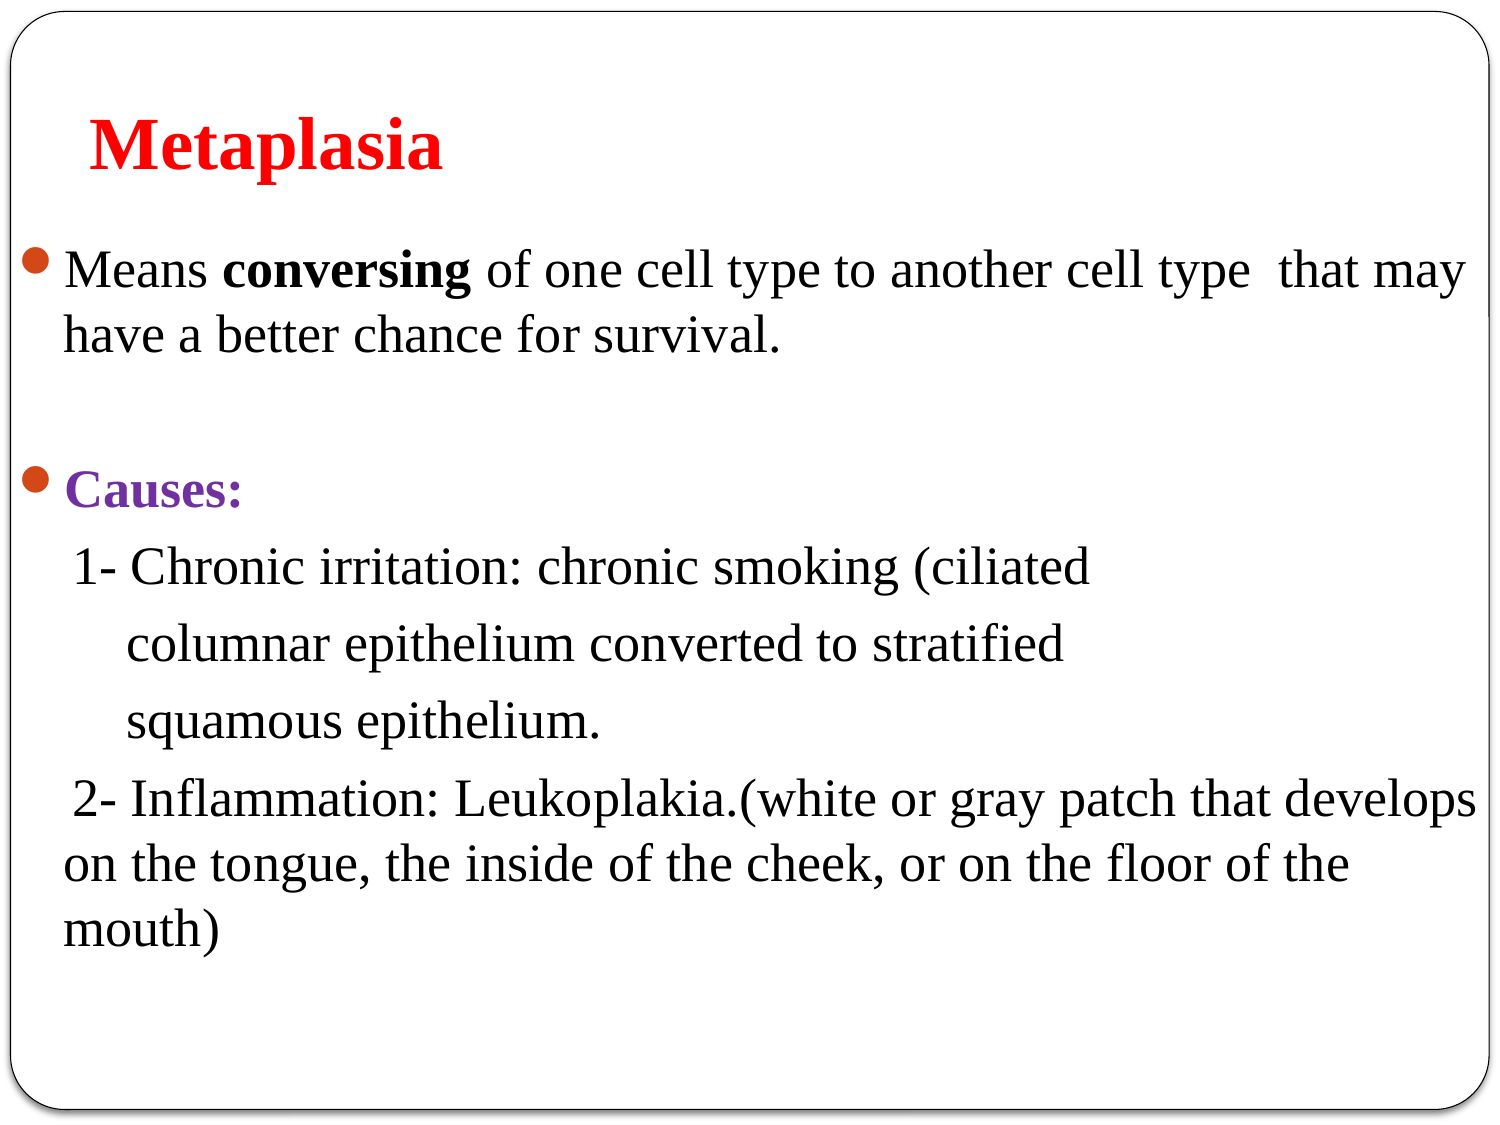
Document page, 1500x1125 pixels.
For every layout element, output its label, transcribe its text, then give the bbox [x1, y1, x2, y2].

list Means conversing of one cell type to another cell type that may have a better chance for survival. Causes: 1- Chronic irritation: chronic smoking (ciliated columnar epithelium converted to stratified squamous epithelium. 2- Inflammation: Leukoplakia.(white or gray patch that develops on the tongue, the inside of the cheek, or on the floor of the mouth) [3, 226, 1500, 1047]
title Metaplasia [75, 46, 1425, 200]
